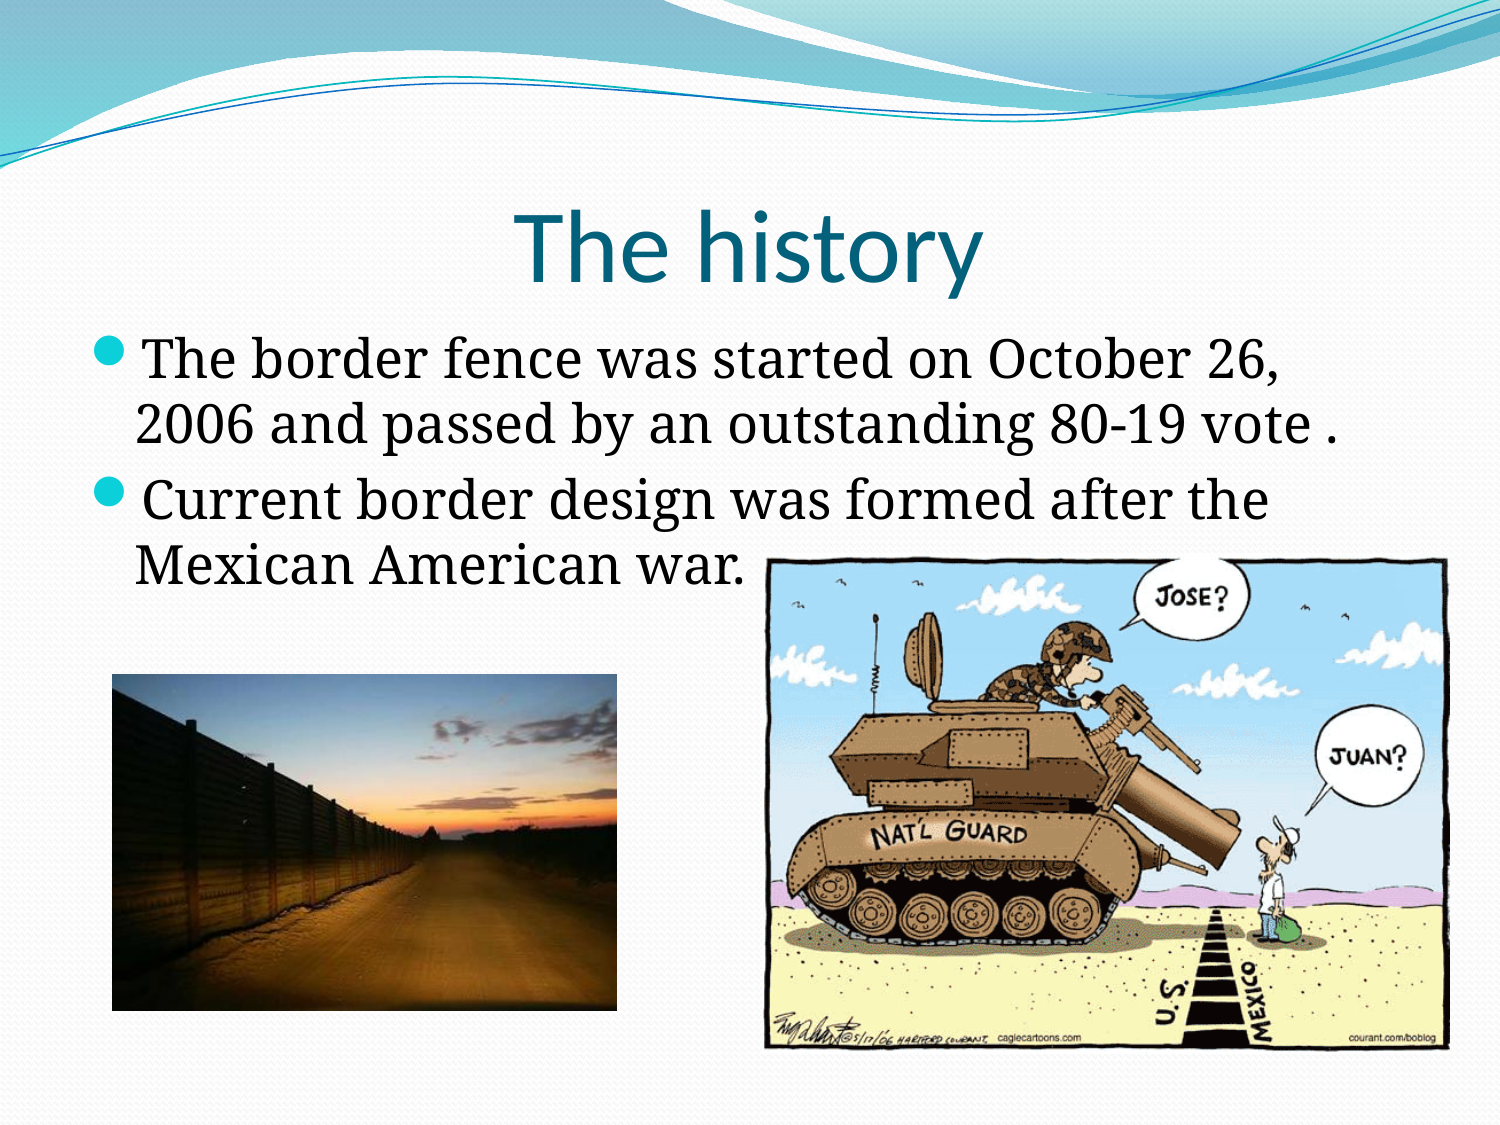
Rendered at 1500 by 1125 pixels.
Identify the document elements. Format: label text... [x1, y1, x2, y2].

picture [762, 552, 1451, 1055]
list The border fence was started on October 26, 2006 and passed by an outstanding 80-19 vote . Current border design was formed after the Mexican American war. [75, 317, 1425, 1038]
title The history [75, 115, 1425, 303]
picture [112, 674, 618, 1011]
